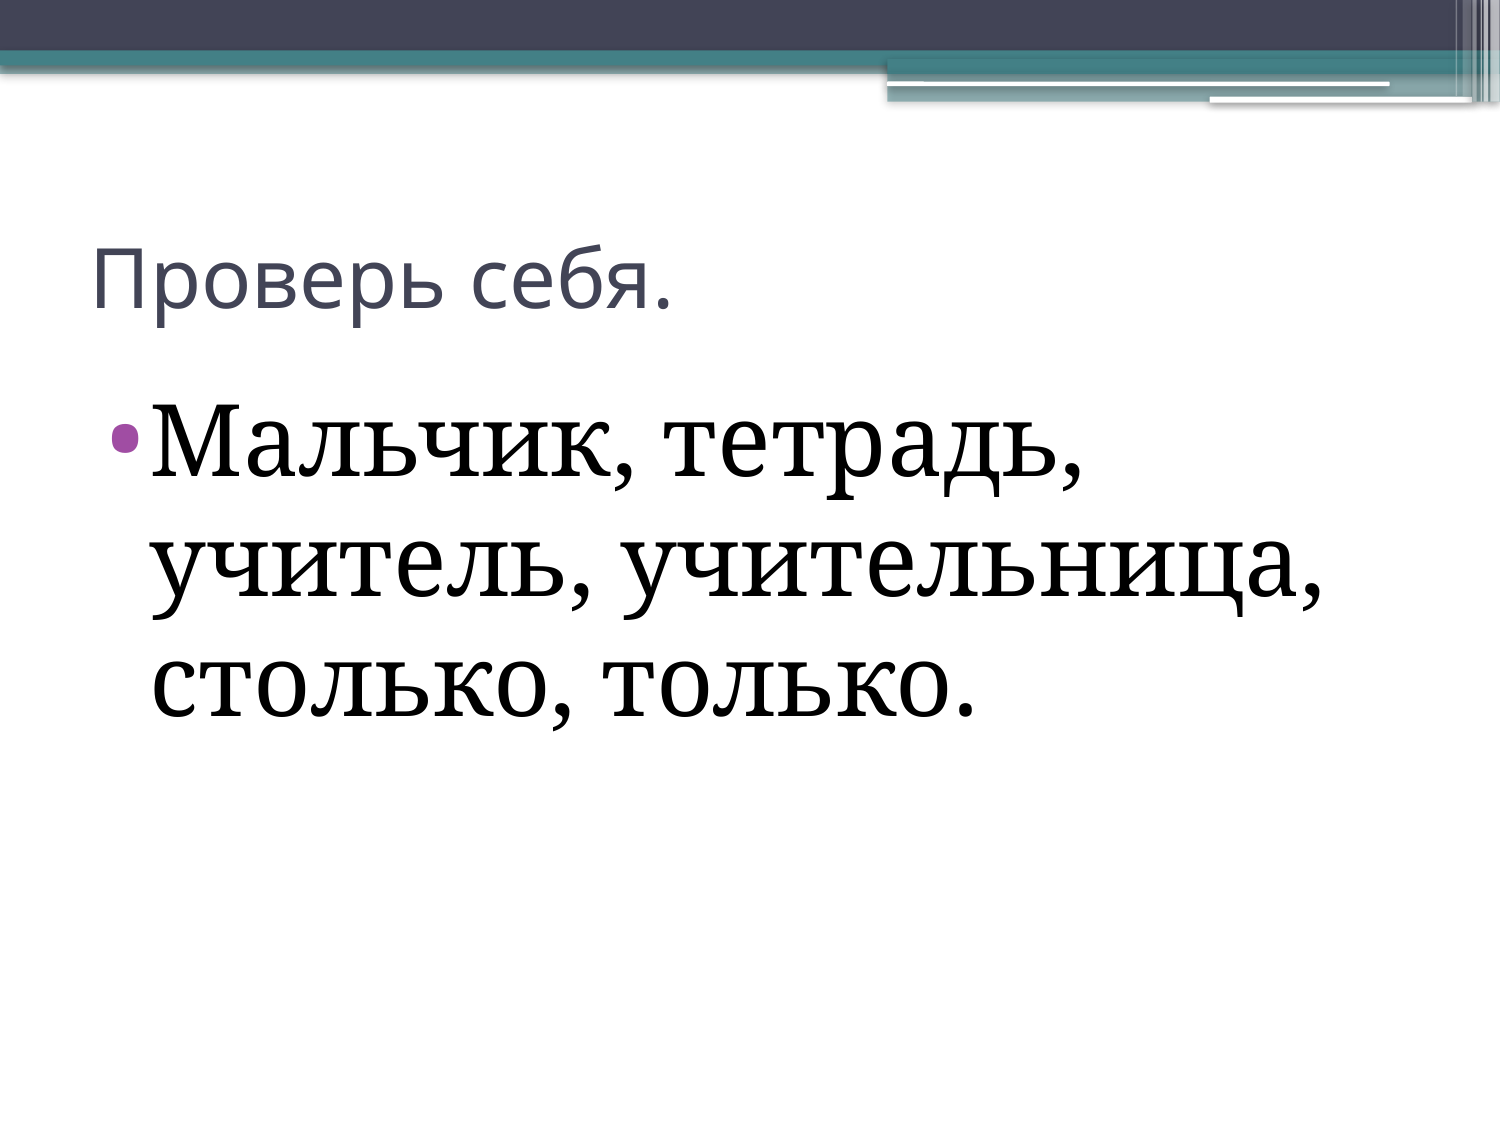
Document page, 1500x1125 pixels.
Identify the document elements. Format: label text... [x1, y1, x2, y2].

title Проверь себя. [75, 187, 1425, 363]
list Мальчик, тетрадь, учитель, учительница, столько, только. [75, 368, 1425, 1079]
